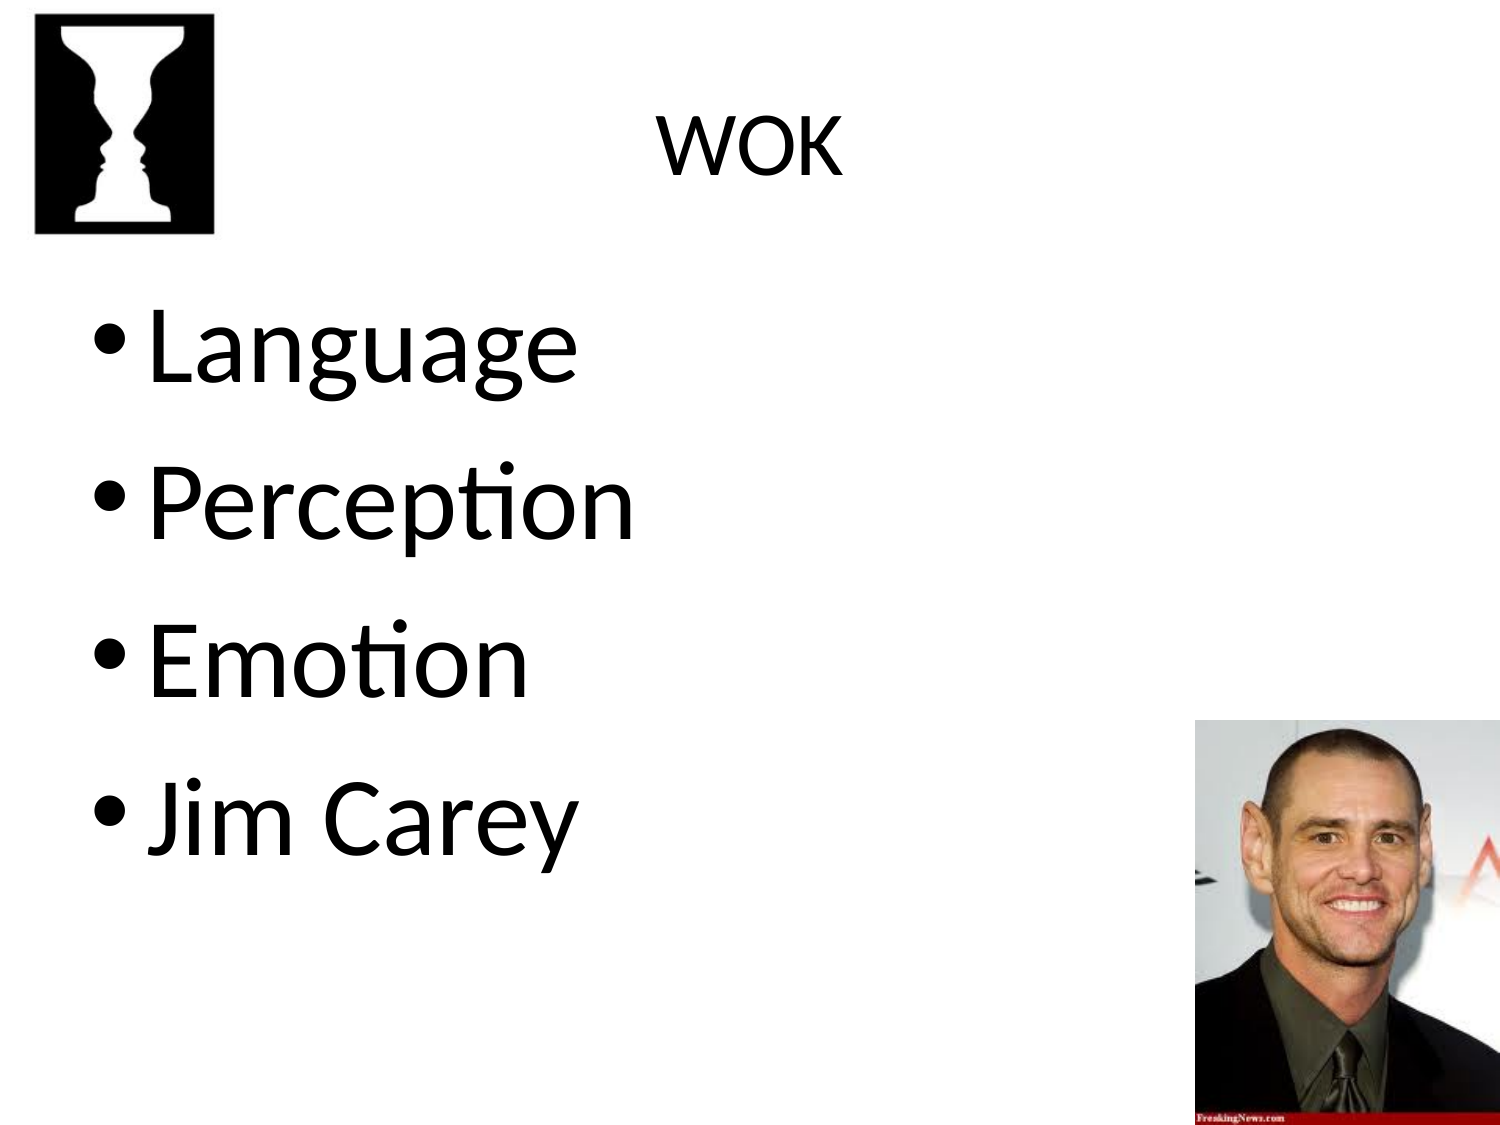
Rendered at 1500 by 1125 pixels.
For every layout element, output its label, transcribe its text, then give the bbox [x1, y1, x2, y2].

picture [1195, 720, 1500, 1125]
title WOK [75, 45, 1425, 233]
picture [0, 0, 250, 250]
list Language Perception Emotion Jim Carey [75, 262, 1425, 1005]
